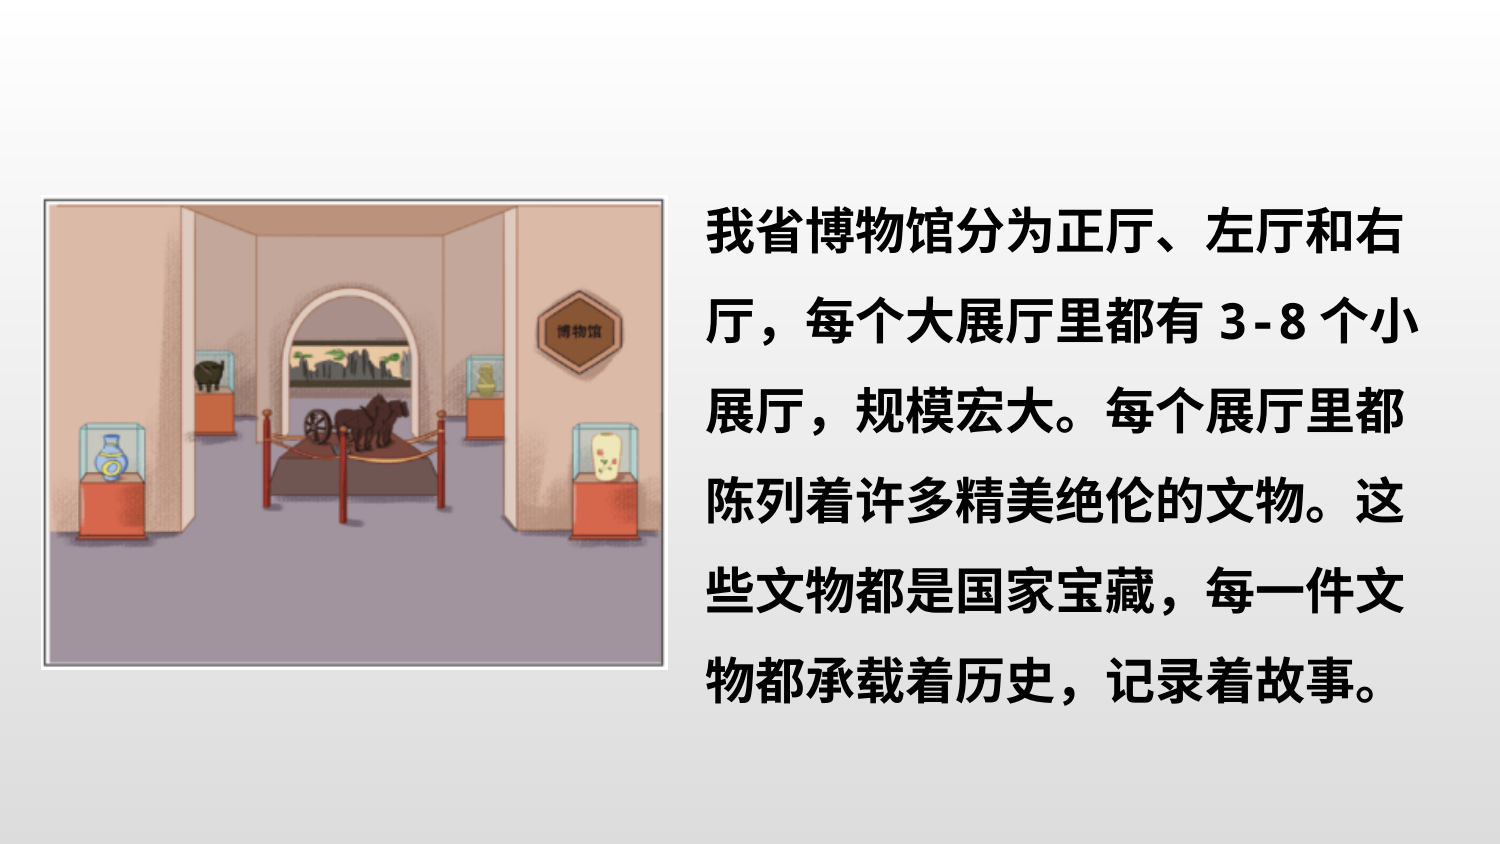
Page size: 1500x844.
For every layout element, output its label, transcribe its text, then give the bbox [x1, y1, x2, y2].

text_box 我省博物馆分为正厅、左厅和右厅，每个大展厅里都有3-8个小展厅，规模宏大。每个展厅里都陈列着许多精美绝伦的文物。这些文物都是国家宝藏，每一件文物都承载着历史，记录着故事。 [691, 161, 1459, 717]
picture [41, 195, 668, 671]
